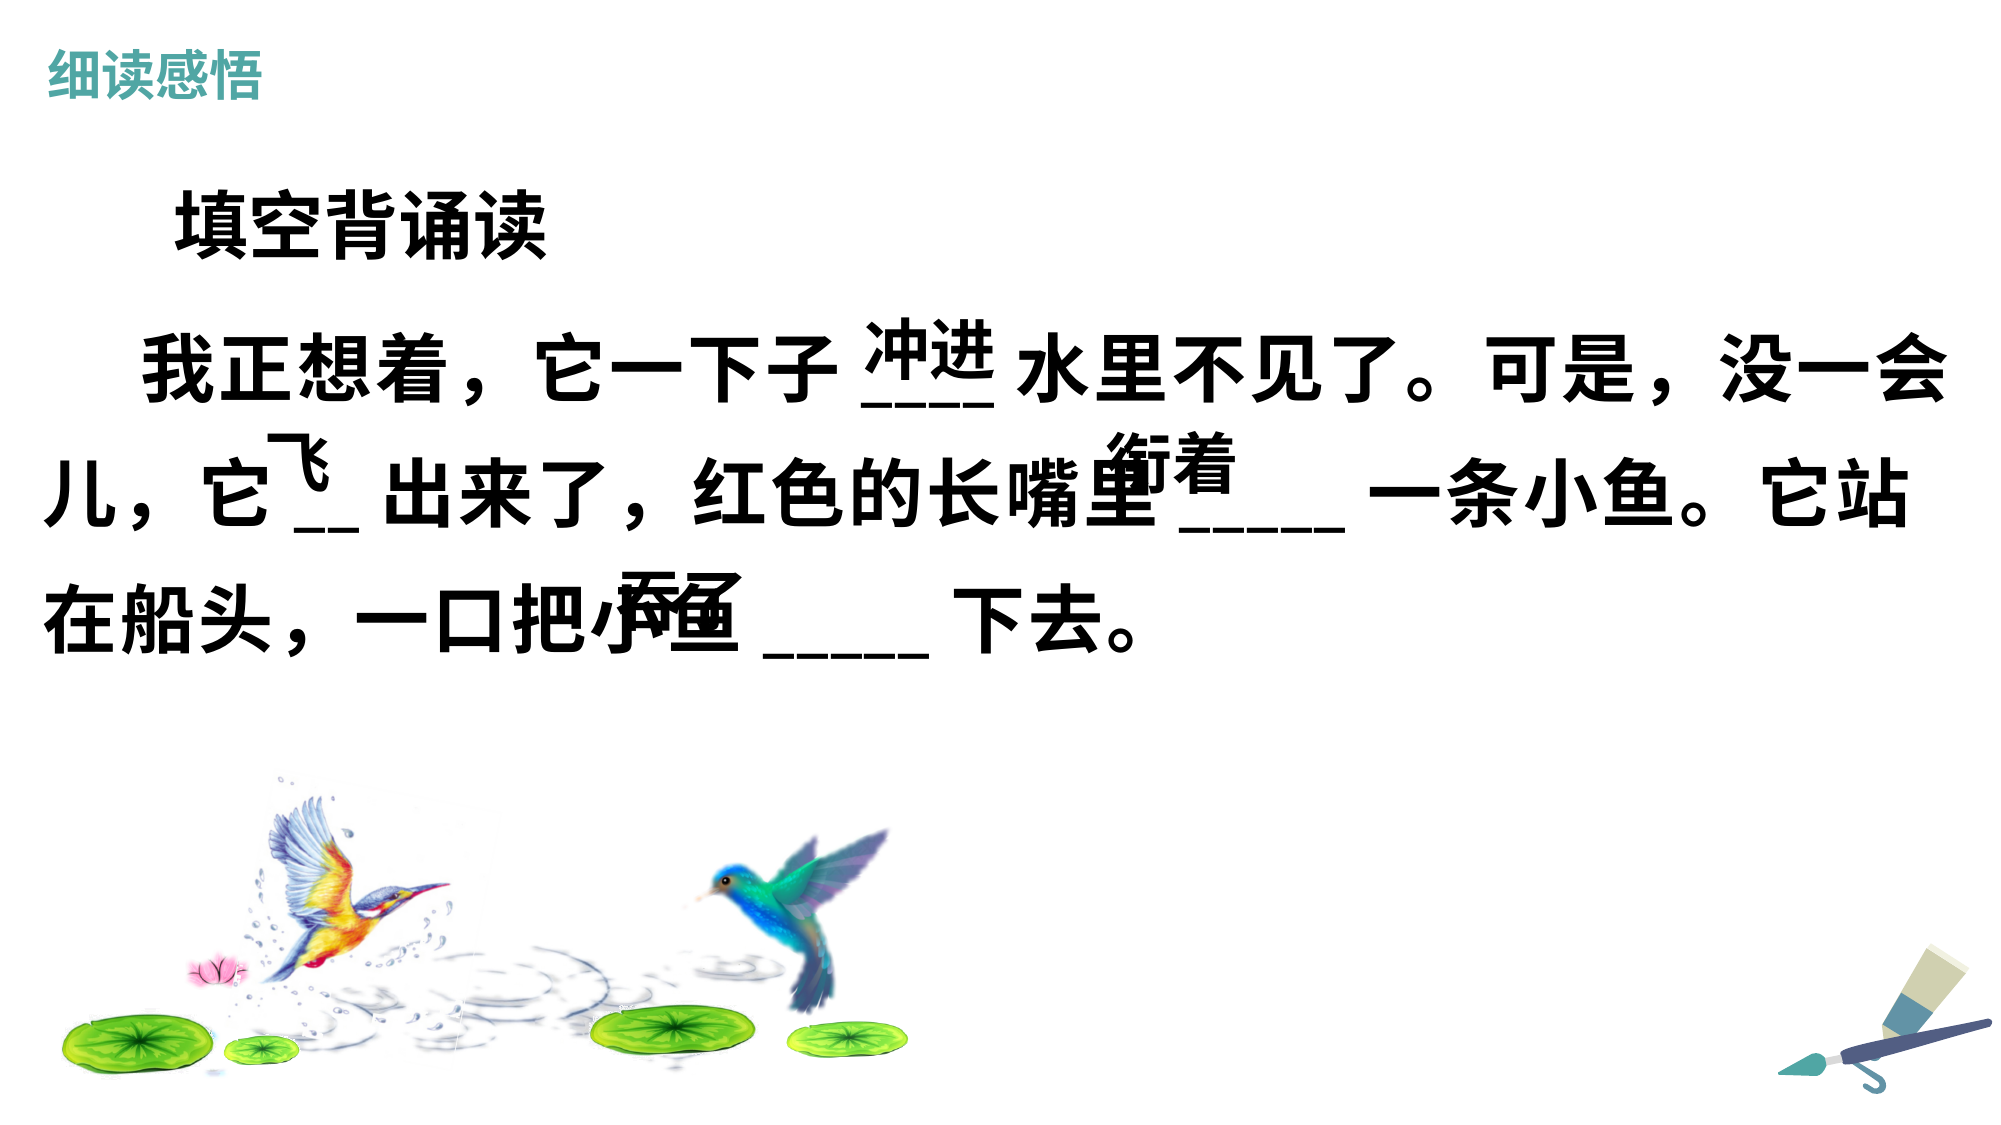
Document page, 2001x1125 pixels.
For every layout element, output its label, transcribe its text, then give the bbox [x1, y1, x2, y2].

picture [53, 767, 916, 1119]
text_box 吞了 [600, 551, 788, 647]
text_box 细读感悟 [32, 33, 347, 114]
text_box 冲进 [848, 300, 1055, 395]
text_box 衔着 [1090, 414, 1285, 509]
text_box 飞 [249, 413, 354, 508]
list 我正想着，它一下子____水里不见了。可是，没一会儿，它__出来了，红色的长嘴里_____一条小鱼。它站在船头，一口把小鱼_____下去。 [27, 277, 2000, 1125]
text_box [1811, 945, 1974, 1125]
text_box 填空背诵读 [158, 171, 564, 277]
